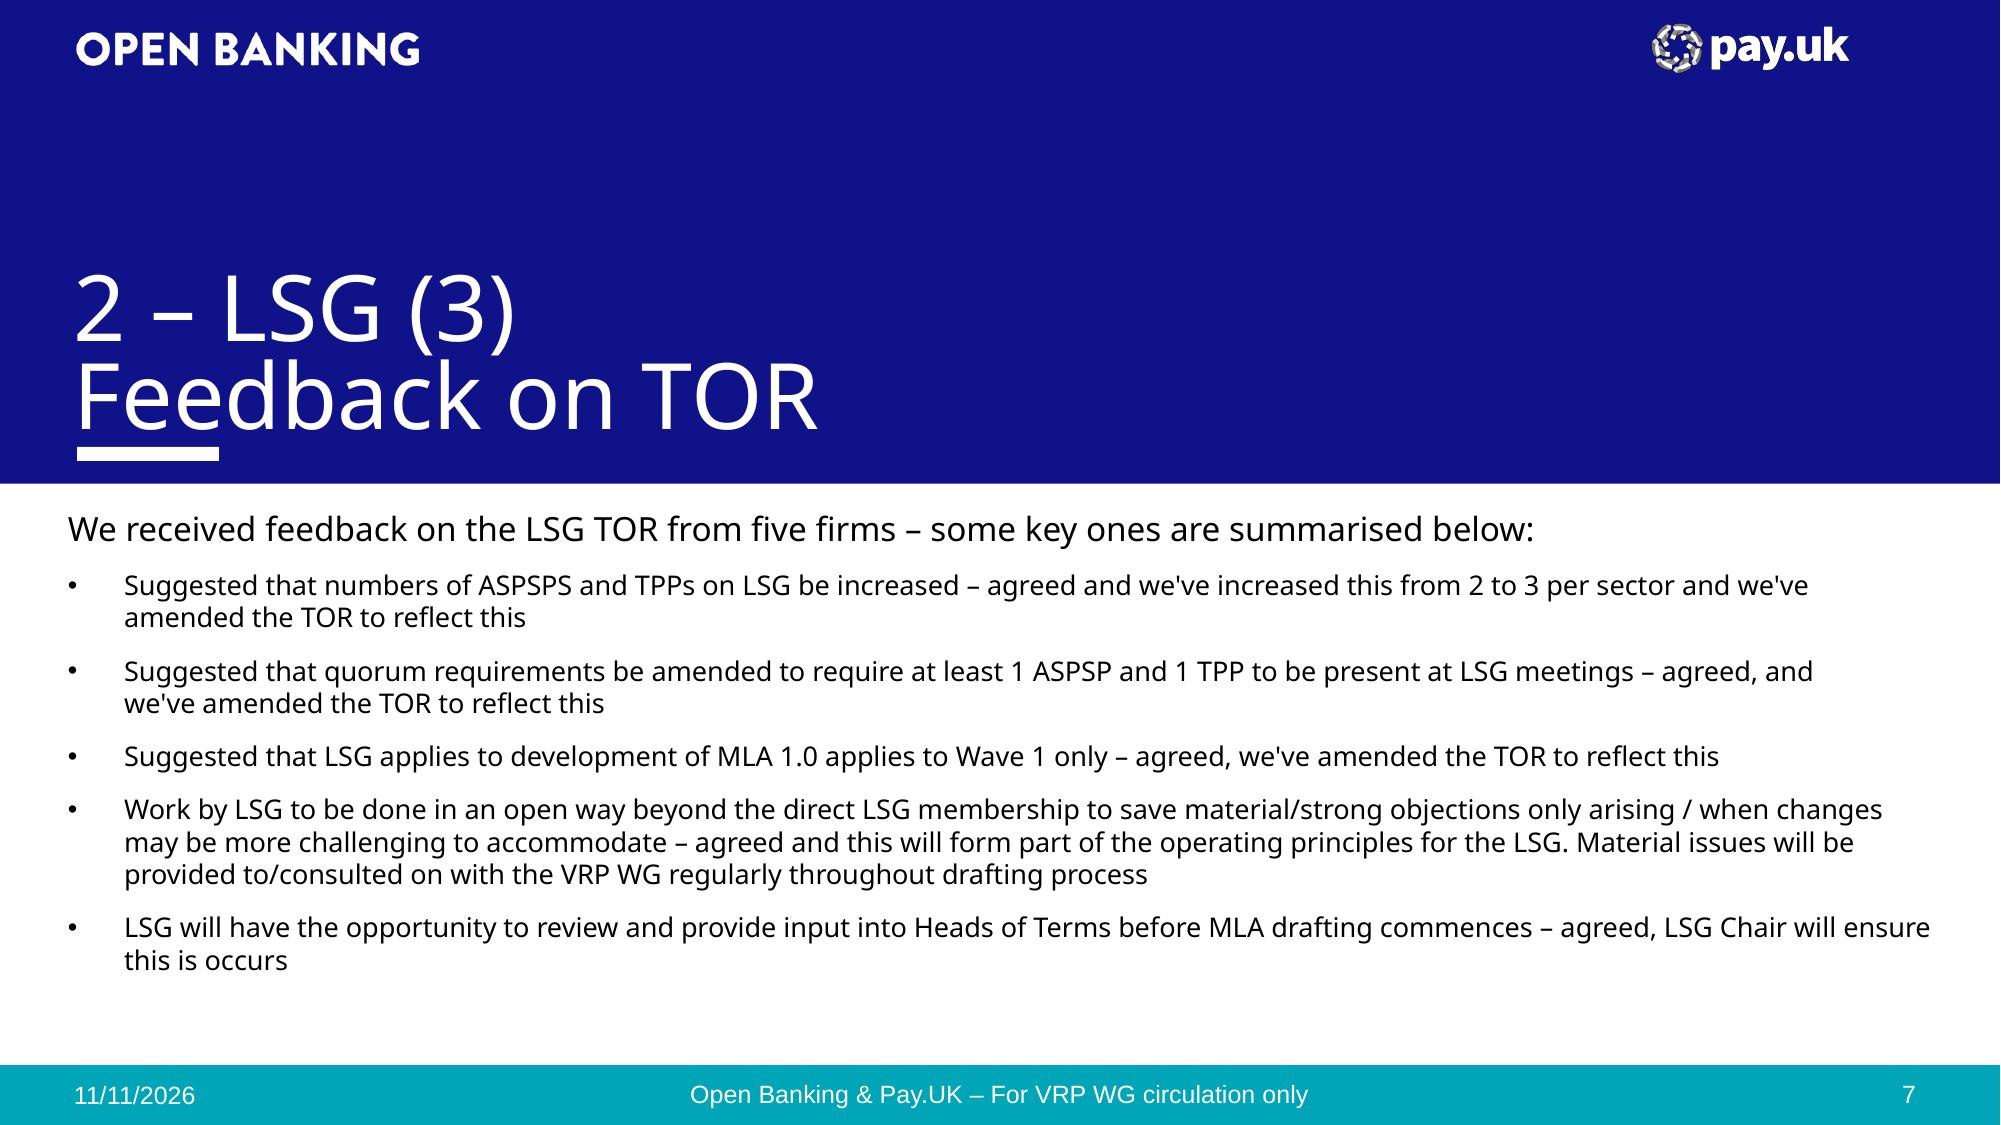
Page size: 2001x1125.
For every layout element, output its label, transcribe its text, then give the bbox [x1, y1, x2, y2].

footer Open Banking & Pay.UK – For VRP WG circulation only [662, 1064, 1338, 1124]
title 2 – LSG (3) Feedback on TOR [59, 163, 1000, 455]
slide_number 7 [1412, 1064, 1932, 1124]
list We received feedback on the LSG TOR from five firms – some key ones are summarised below: Suggested that numbers of ASPSPS and TPPs on LSG be increased – agreed and we've increased this from 2 to 3 per sector and we've amended the TOR to reflect this Suggested that quorum requirements be amended to require at least 1 ASPSP and 1 TPP to be present at LSG meetings – agreed, and we've amended the TOR to reflect this Suggested that LSG applies to development of MLA 1.0 applies to Wave 1 only – agreed, we've amended the TOR to reflect this Work by LSG to be done in an open way beyond the direct LSG membership to save material/strong objections only arising / when changes may be more challenging to accommodate – agreed and this will form part of the operating principles for the LSG. Material issues will be provided to/consulted on with the VRP WG regularly throughout drafting process LSG will have the opportunity to review and provide input into Heads of Terms before MLA drafting commences – agreed, LSG Chair will ensure this is occurs [52, 500, 1947, 1026]
picture [1644, 12, 1856, 78]
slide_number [59, 1065, 509, 1125]
picture [43, 0, 452, 97]
